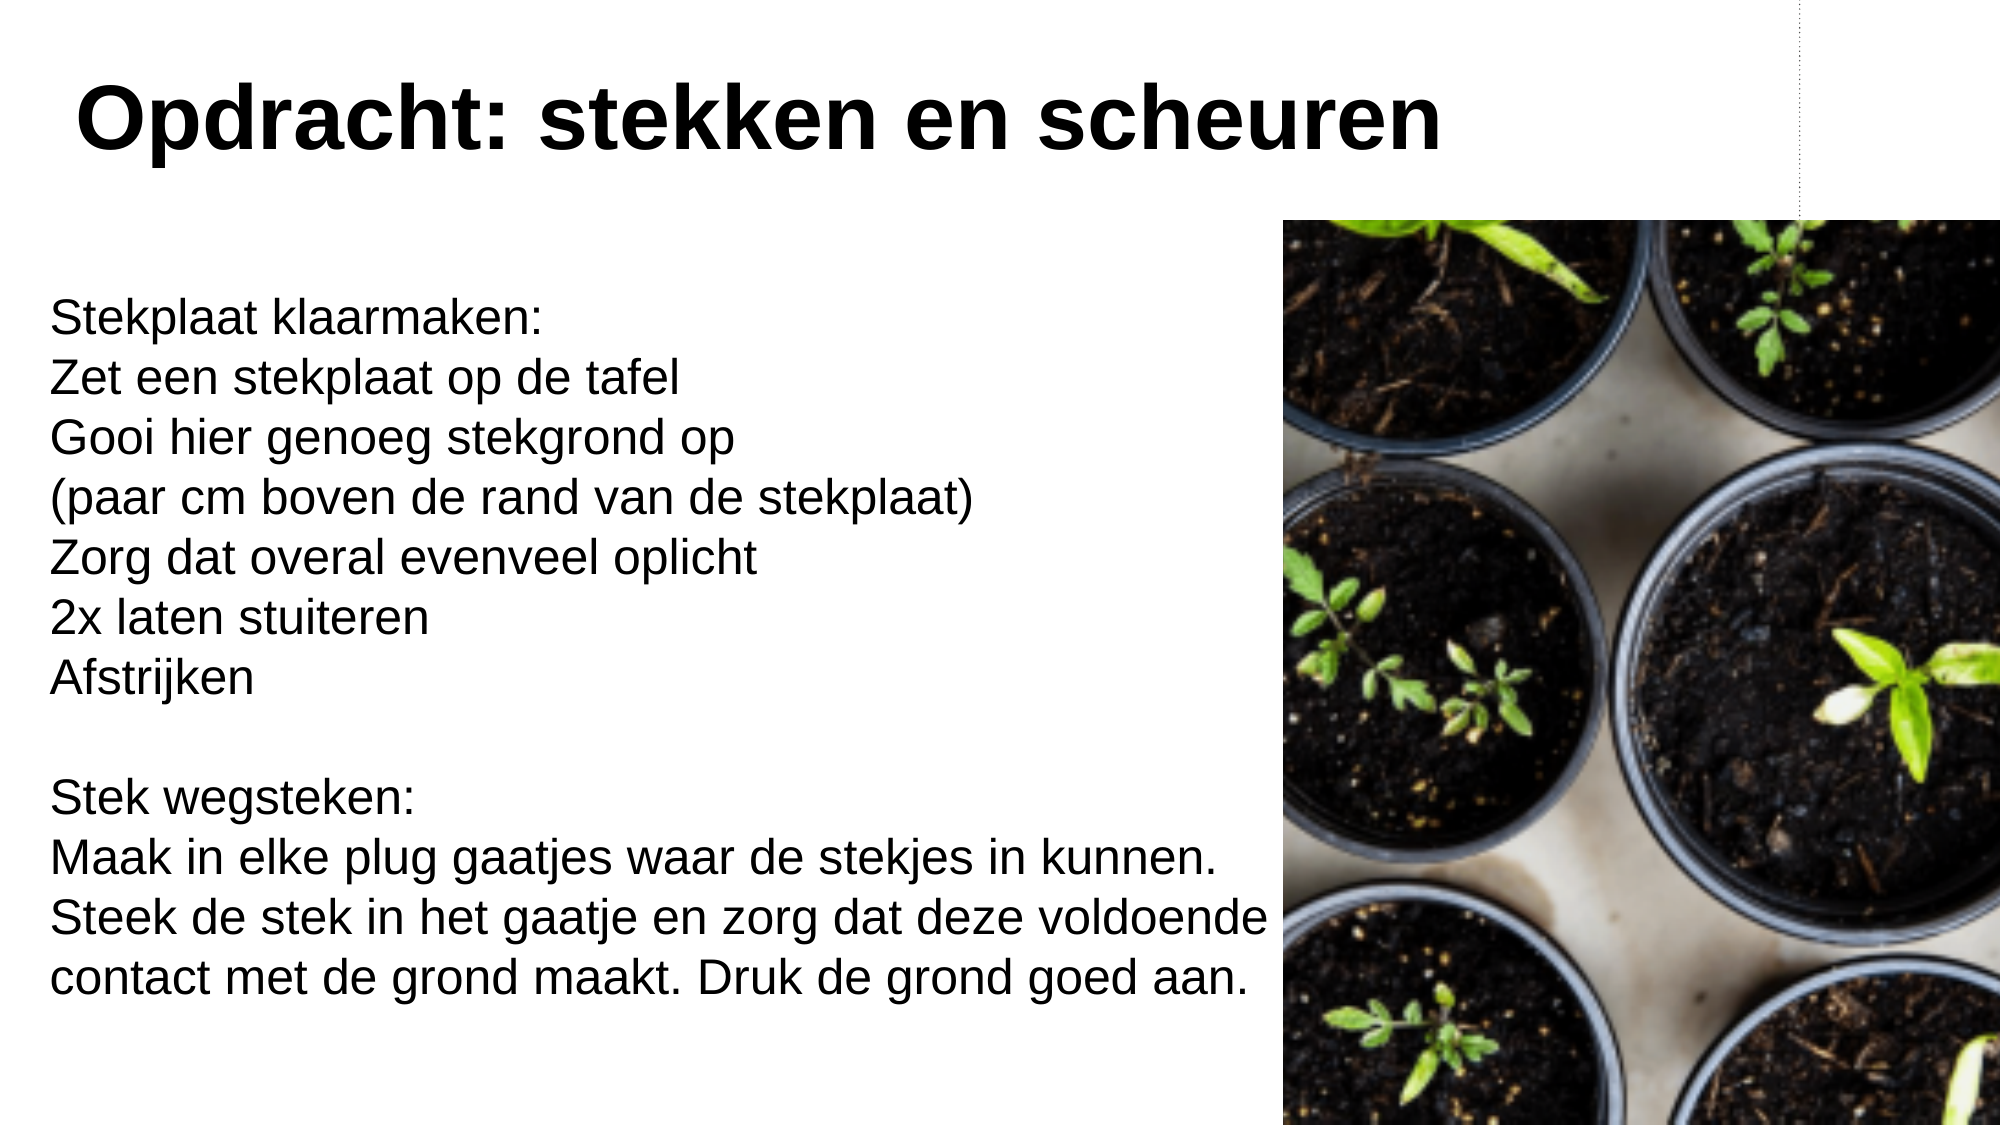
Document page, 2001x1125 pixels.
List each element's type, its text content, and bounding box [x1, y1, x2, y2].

subtitle Stekplaat klaarmaken: Zet een stekplaat op de tafel Gooi hier genoeg stekgrond op (paar cm boven de rand van de stekplaat) Zorg dat overal evenveel oplicht 2x laten stuiteren Afstrijken Stek wegsteken: Maak in elke plug gaatjes waar de stekjes in kunnen. Steek de stek in het gaatje en zorg dat deze voldoende contact met de grond maakt. Druk de grond goed aan. [49, 284, 1282, 403]
title Opdracht: stekken en scheuren [75, 75, 1553, 194]
picture [1282, 0, 2001, 1125]
